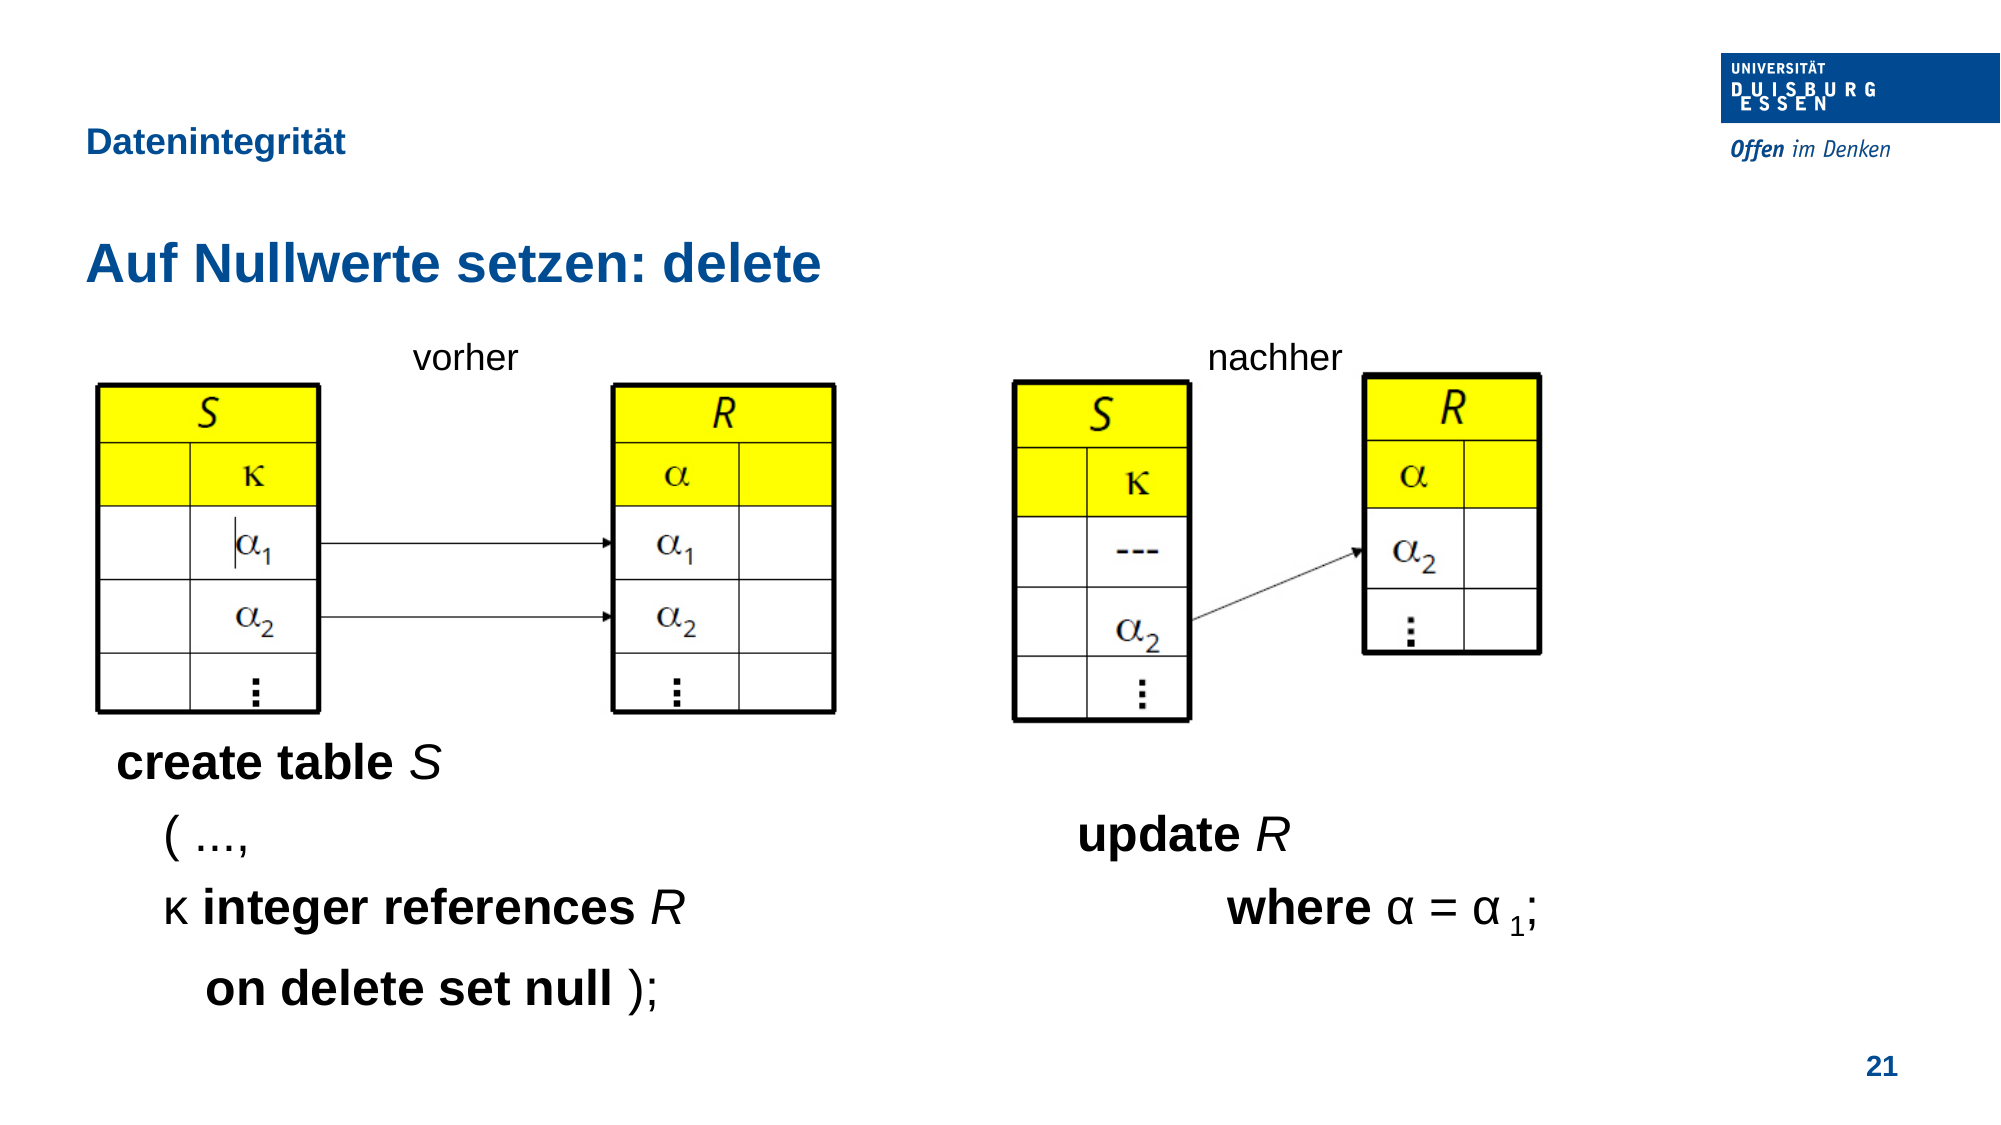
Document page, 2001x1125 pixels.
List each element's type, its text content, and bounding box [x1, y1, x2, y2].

picture [85, 375, 847, 725]
list Datenintegrität [85, 122, 1694, 163]
slide_number 21 [1677, 1039, 1914, 1081]
picture [921, 368, 1551, 752]
text_box vorher [398, 325, 534, 375]
list create table S ( ..., update R κ integer references R where α = α 1; on delete set null ); [110, 721, 1719, 997]
picture [1721, 53, 2000, 162]
list Auf Nullwerte setzen: delete [85, 227, 1694, 303]
text_box nachher [1192, 325, 1358, 368]
